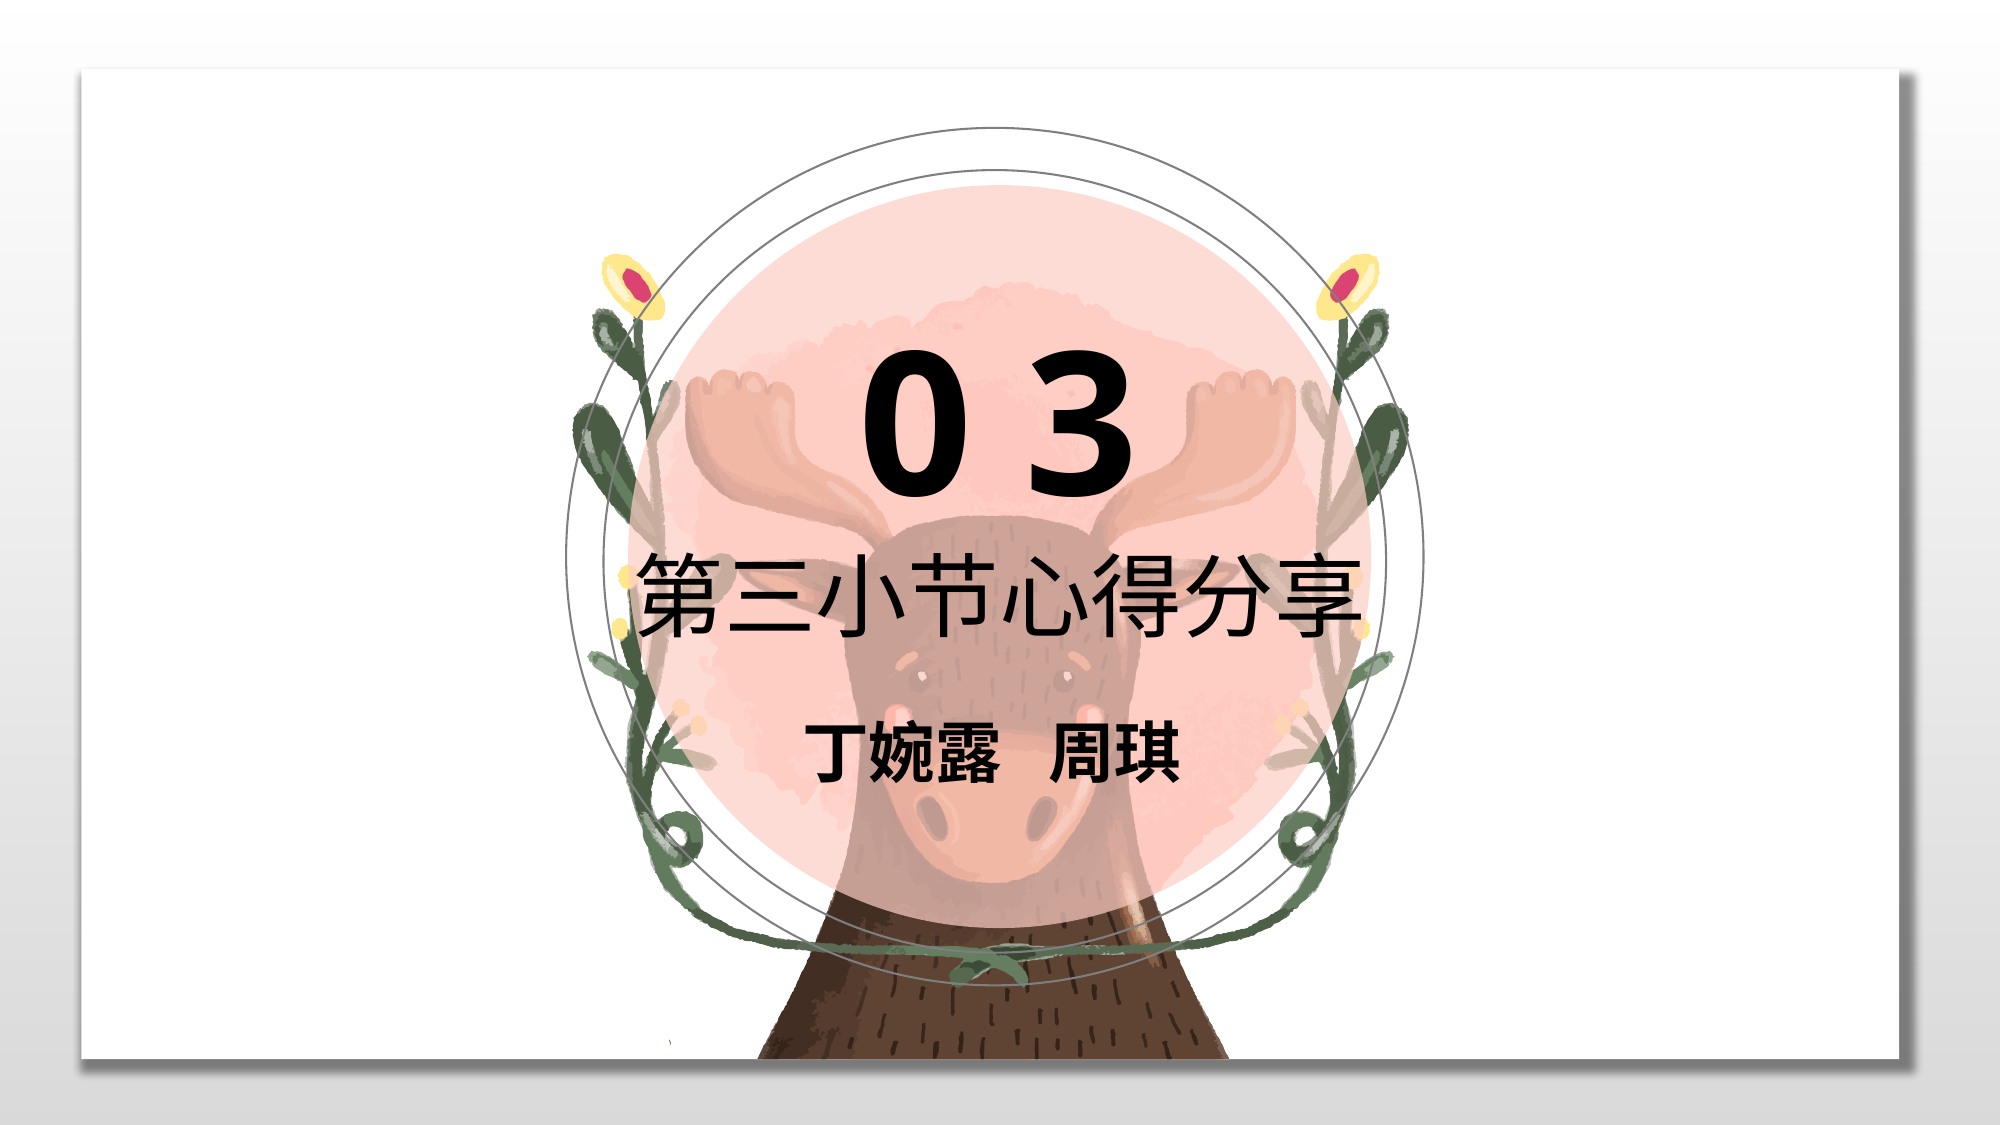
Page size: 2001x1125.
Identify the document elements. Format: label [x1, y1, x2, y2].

picture [551, 181, 1430, 1060]
text_box [785, 126, 1204, 181]
text_box [80, 68, 1900, 1060]
